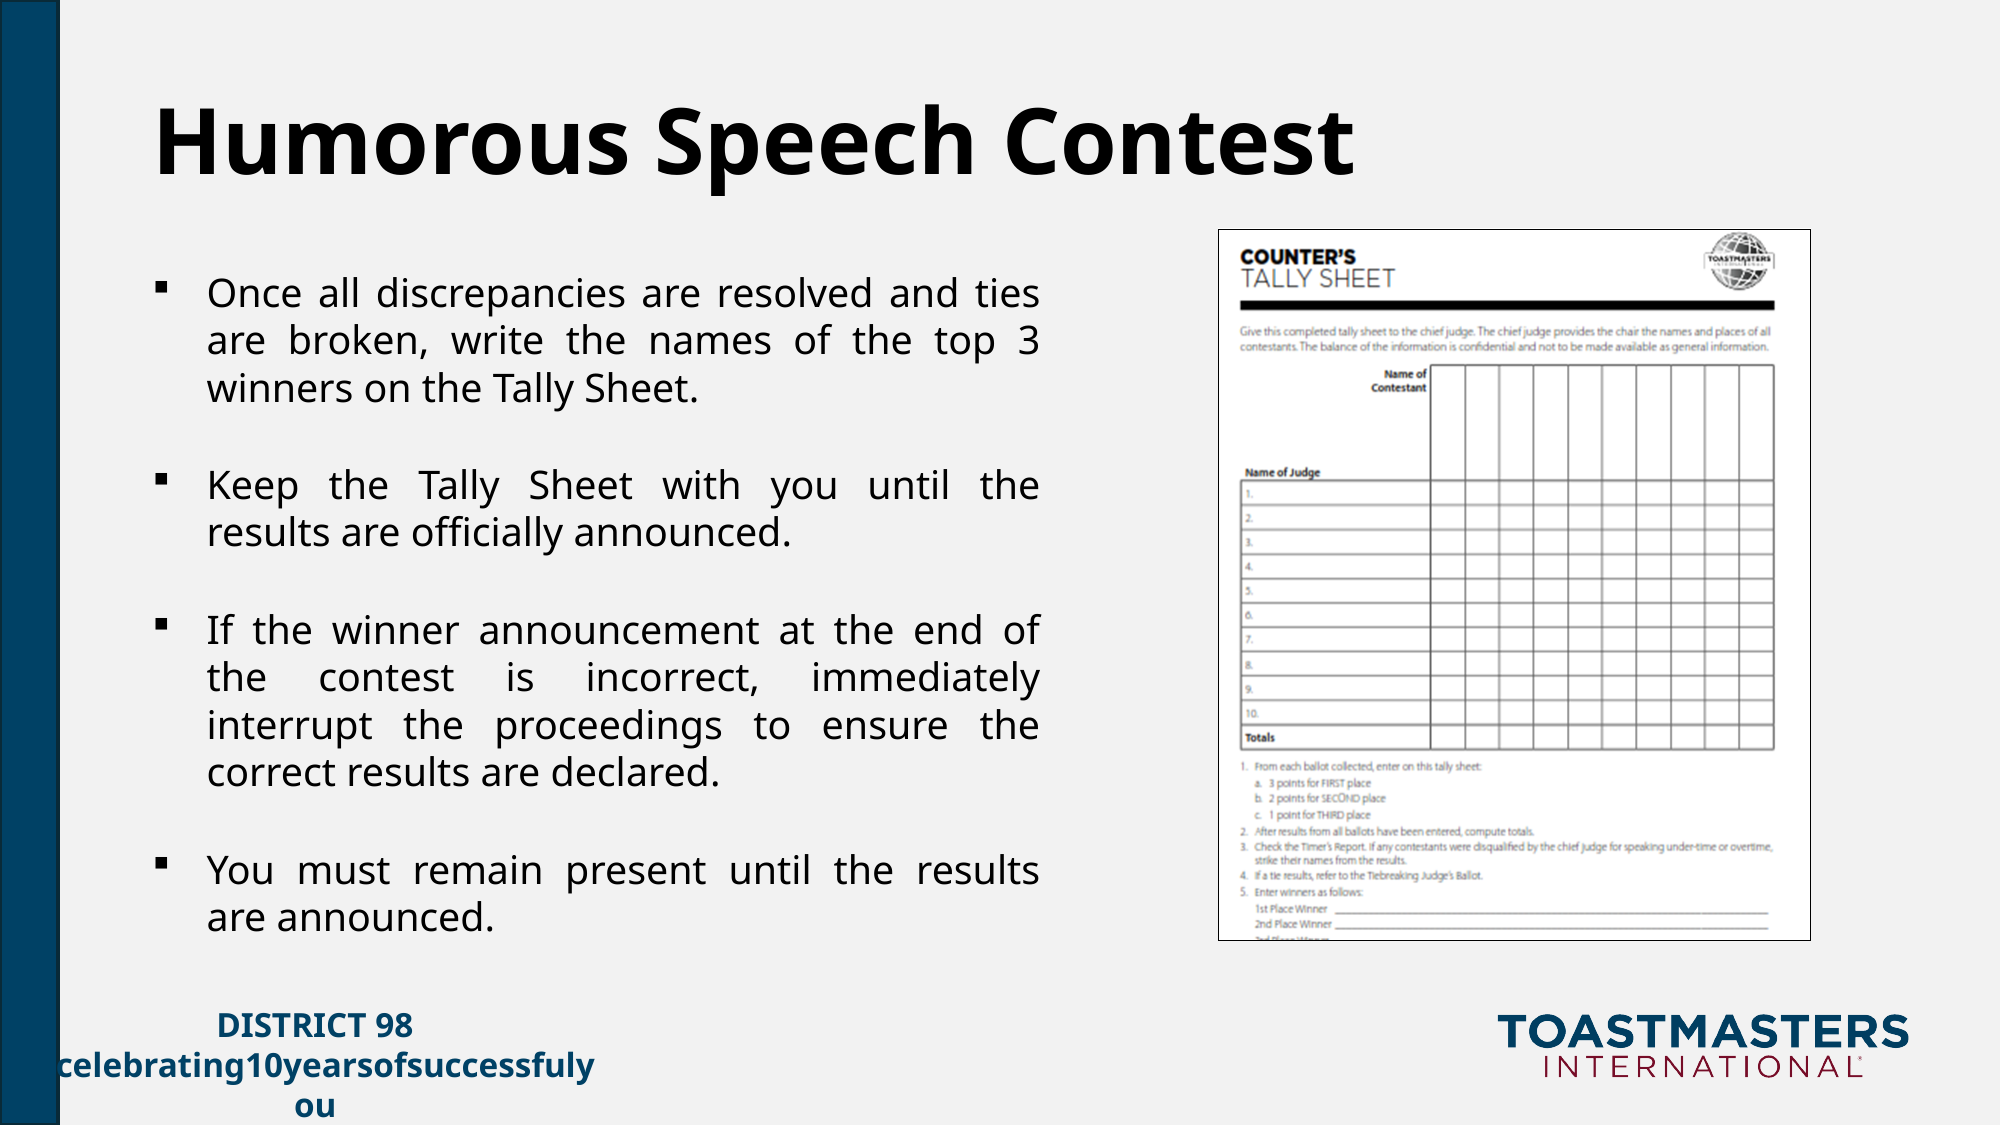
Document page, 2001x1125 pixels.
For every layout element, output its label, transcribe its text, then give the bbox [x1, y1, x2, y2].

title Humorous Speech Contest [137, 59, 1944, 229]
text_box [0, 0, 60, 1125]
picture [1217, 228, 2000, 1125]
list Once all discrepancies are resolved and ties are broken, write the names of the top 3 winners on the Tally Sheet. Keep the Tally Sheet with you until the results are officially announced. If the winner announcement at the end of the contest is incorrect, immediately interrupt the proceedings to ensure the correct results are declared. You must remain present until the results are announced. [137, 260, 1057, 950]
text_box DISTRICT 98 #celebrating10yearsofsuccessfulyou [10, 996, 620, 1125]
